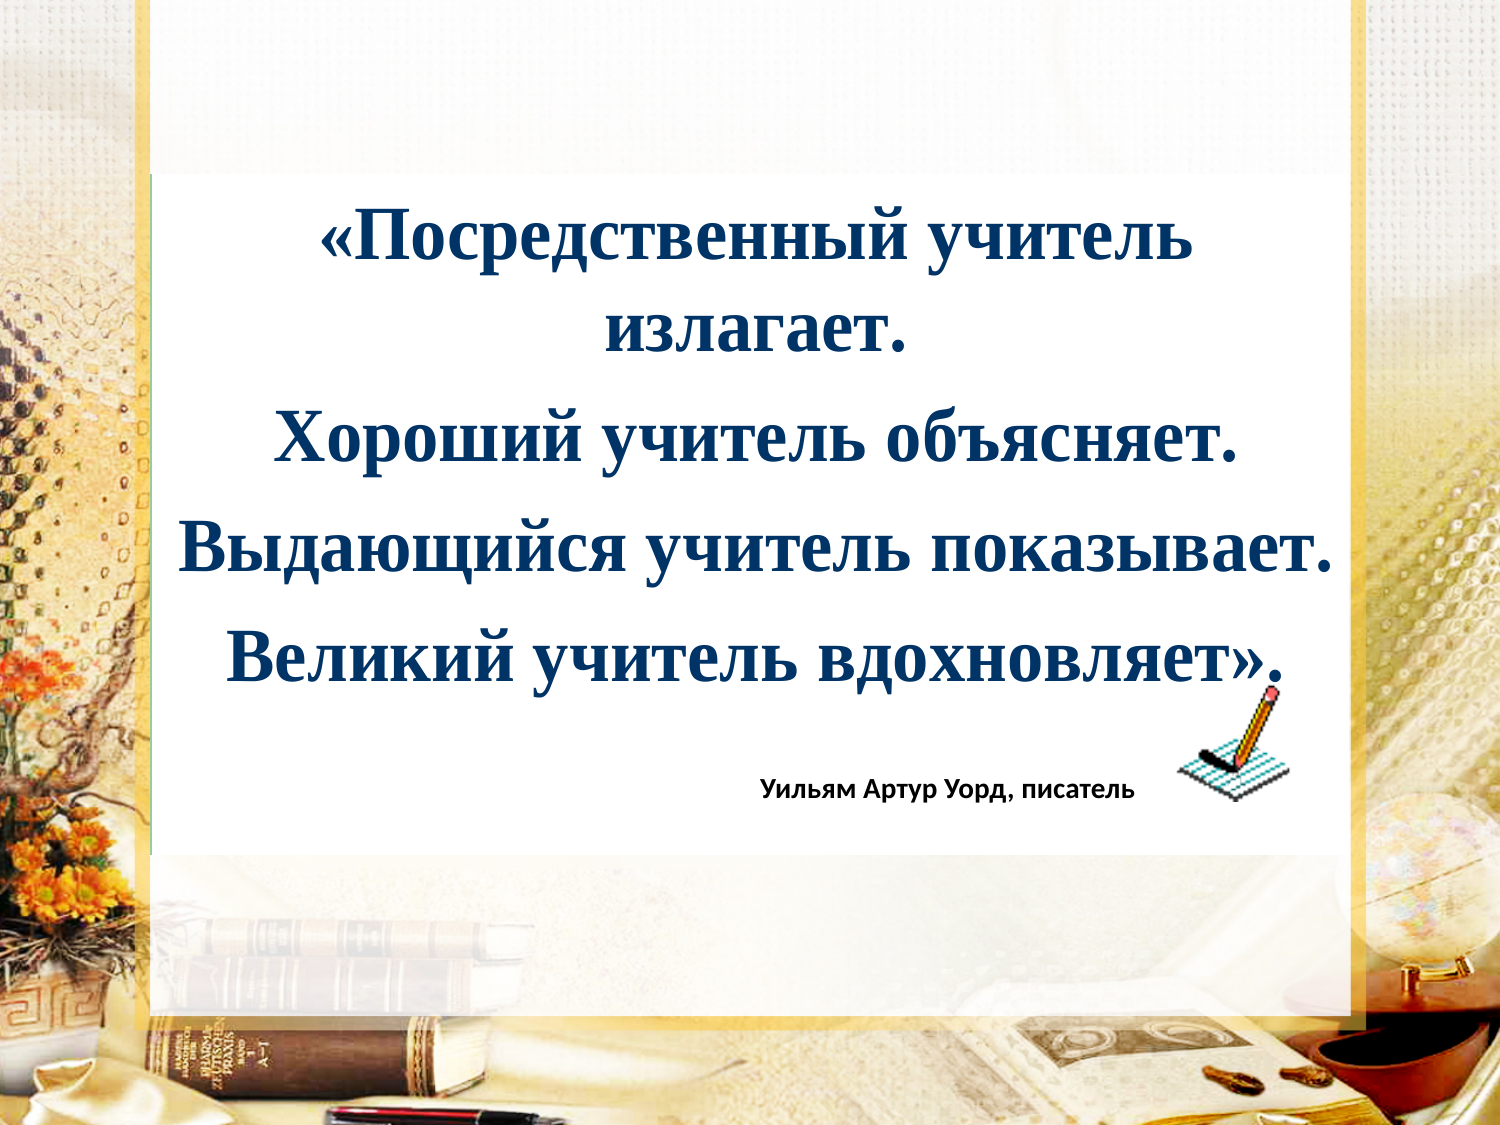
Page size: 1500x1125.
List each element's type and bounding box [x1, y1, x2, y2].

picture [0, 0, 1500, 1125]
list [149, 174, 1351, 856]
